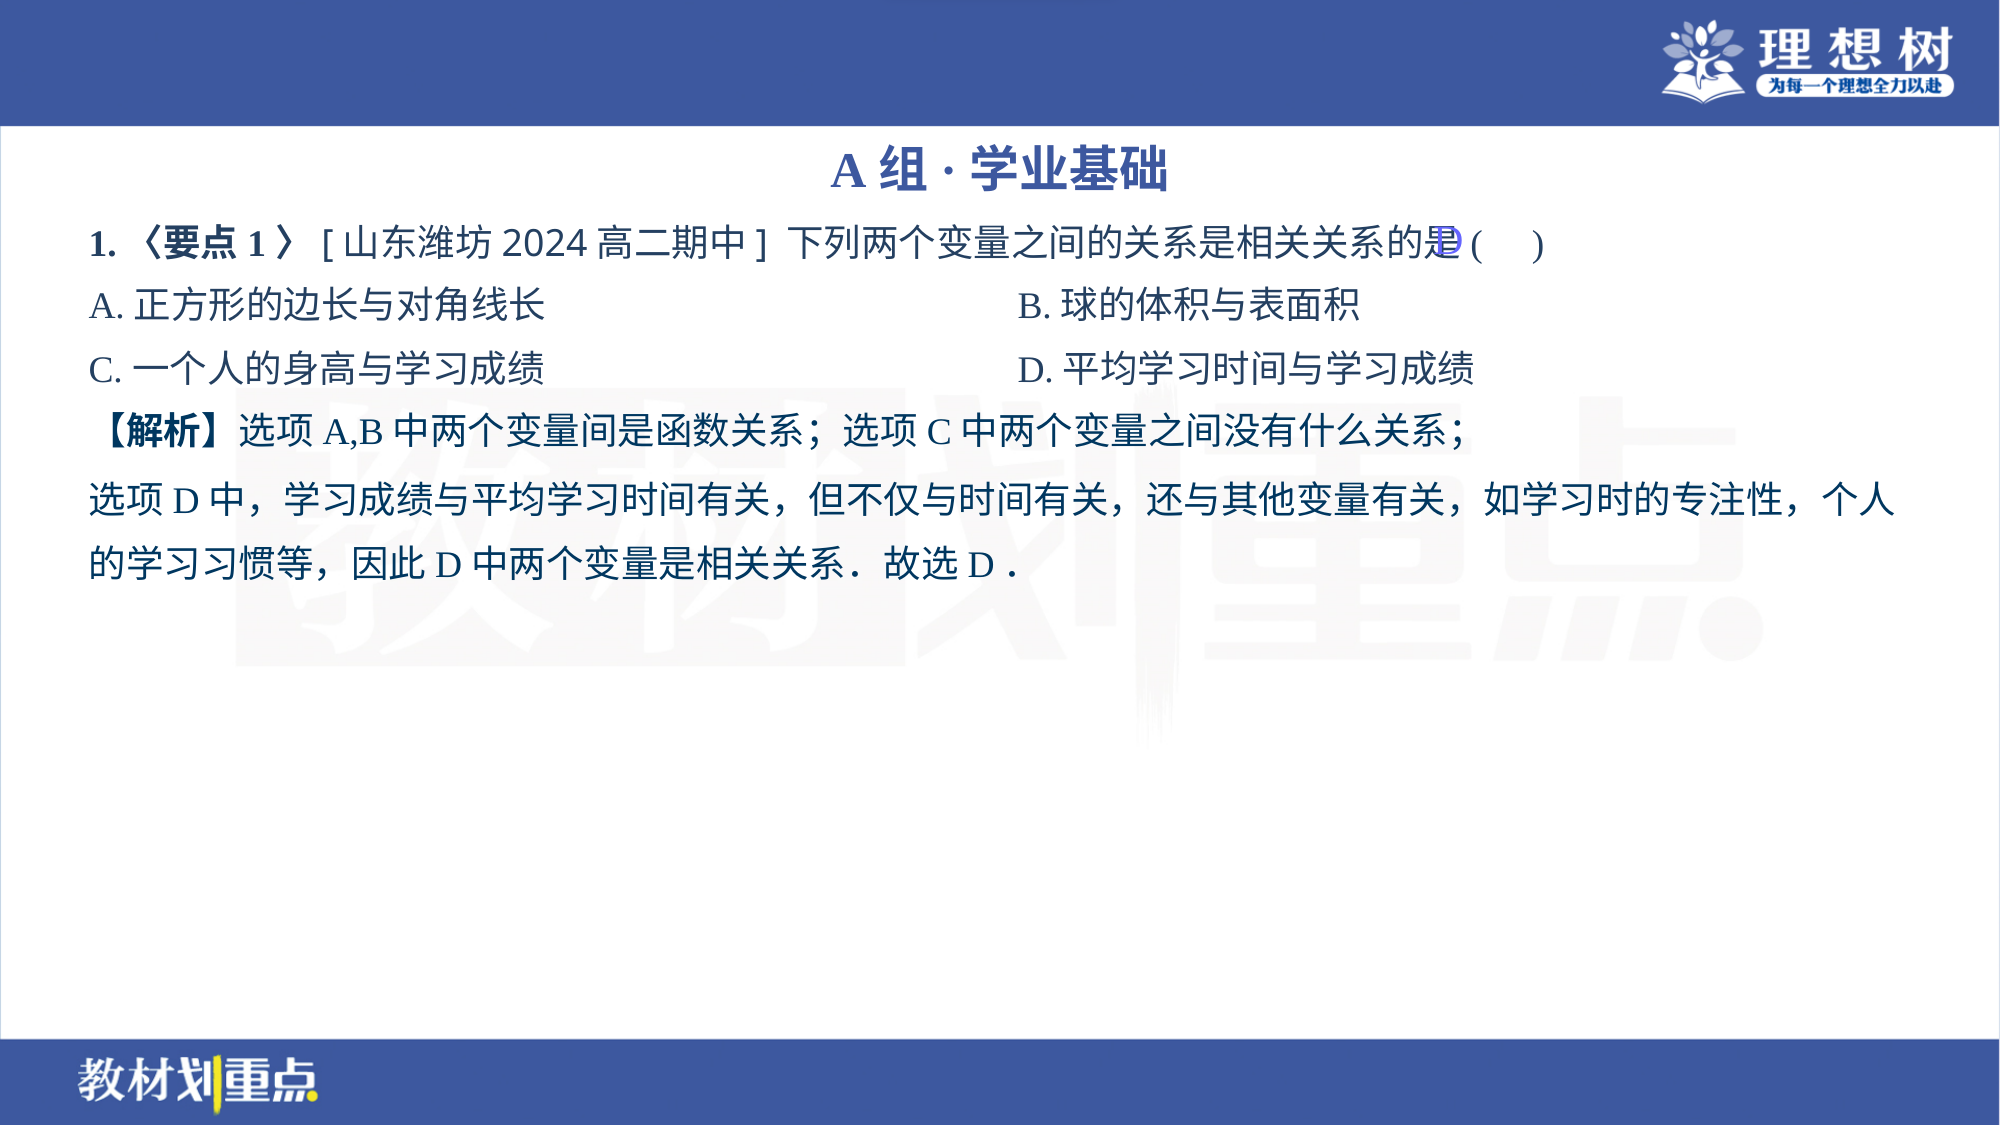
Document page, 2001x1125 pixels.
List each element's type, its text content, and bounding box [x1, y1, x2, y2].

text_box D [1418, 211, 1479, 261]
text_box 1.〈要点1〉[山东潍坊2024高二期中] 下列两个变量之间的关系是相关关系的是( ) [88, 197, 1911, 257]
text_box 【解析】选项A,B中两个变量间是函数关系；选项C中两个变量之间没有什么关系； 选项D中，学习成绩与平均学习时间有关，但不仅与时间有关，还与其他变量有关，如学习时的专注性，个人 的学习习惯等，因此D中两个变量是相关关系．故选D． [88, 383, 1911, 579]
text_box A组·学业基础 [88, 135, 1911, 196]
picture [0, 0, 2000, 1125]
